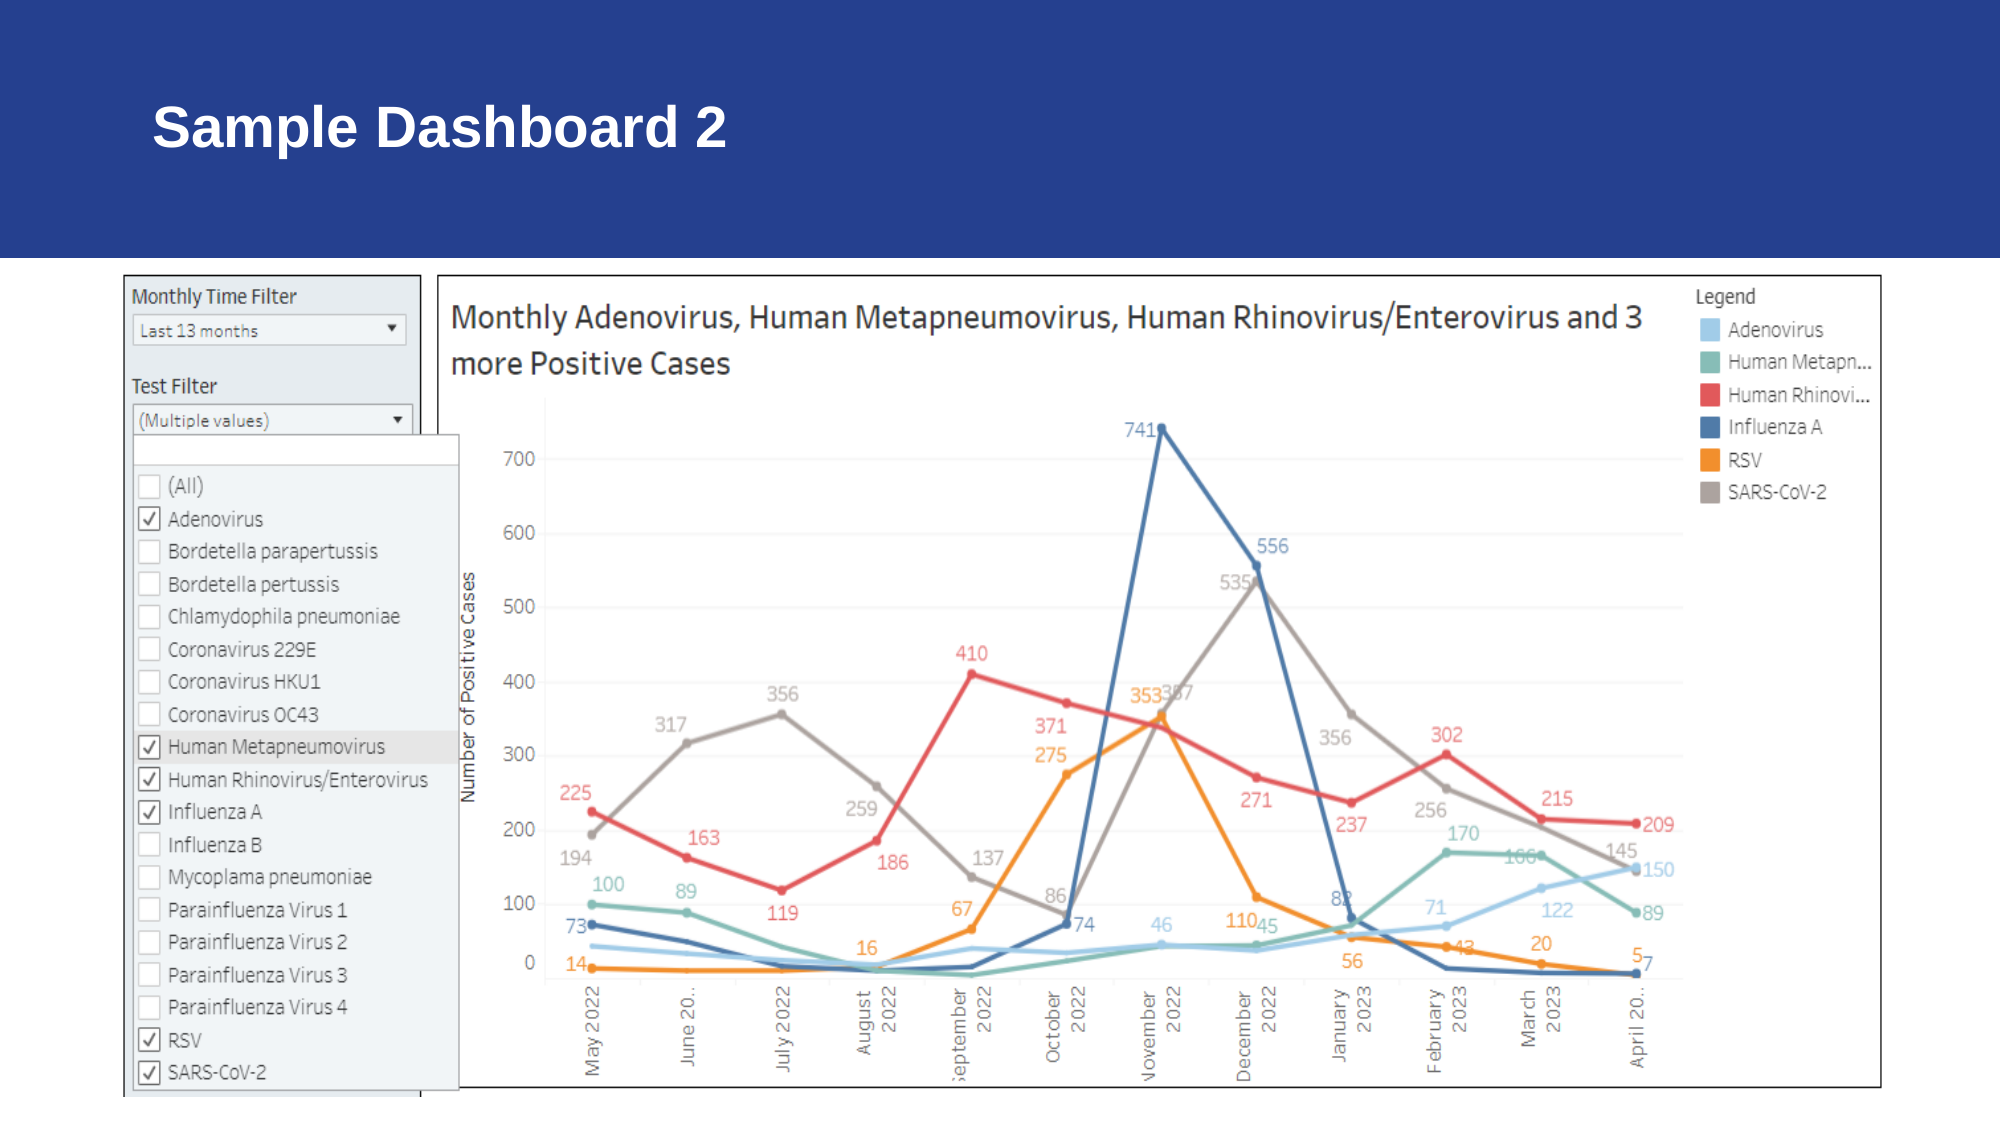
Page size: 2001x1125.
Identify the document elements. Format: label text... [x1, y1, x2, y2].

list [105, 262, 1895, 1097]
title Sample Dashboard 2 [137, 20, 1863, 238]
